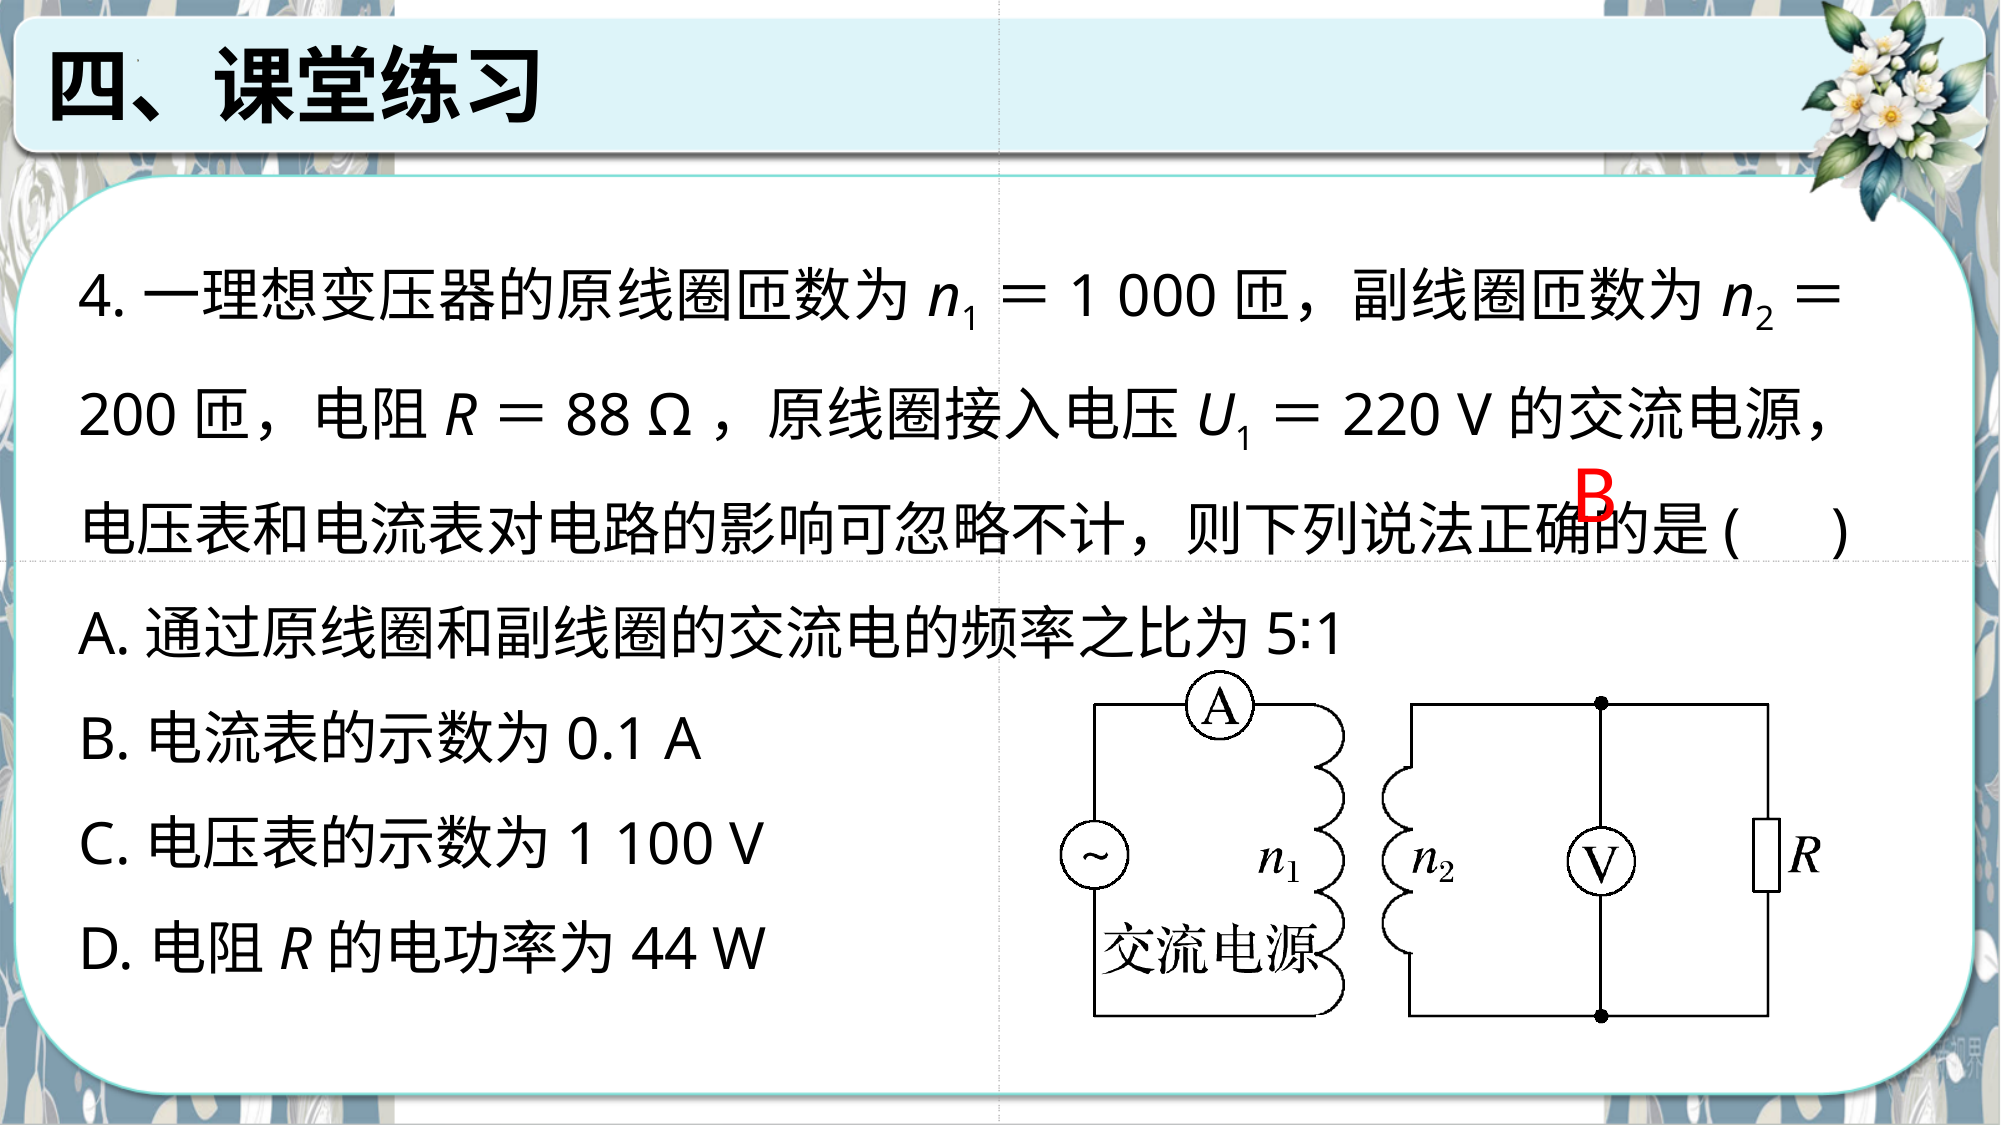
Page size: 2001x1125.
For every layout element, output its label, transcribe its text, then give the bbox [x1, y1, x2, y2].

text_box 4.一理想变压器的原线圈匝数为n1＝1 000匝，副线圈匝数为n2＝200匝，电阻R＝88 Ω，原线圈接入电压U1＝220 V的交流电源，电压表和电流表对电路的影响可忽略不计，则下列说法正确的是( ) A.通过原线圈和副线圈的交流电的频率之比为5∶1 B.电流表的示数为0.1 A C.电压表的示数为1 100 V D.电阻R的电功率为44 W [63, 210, 1877, 989]
text_box 四、课堂练习 [31, 25, 1228, 141]
picture [0, 0, 2001, 1125]
text_box B [1557, 431, 1676, 547]
